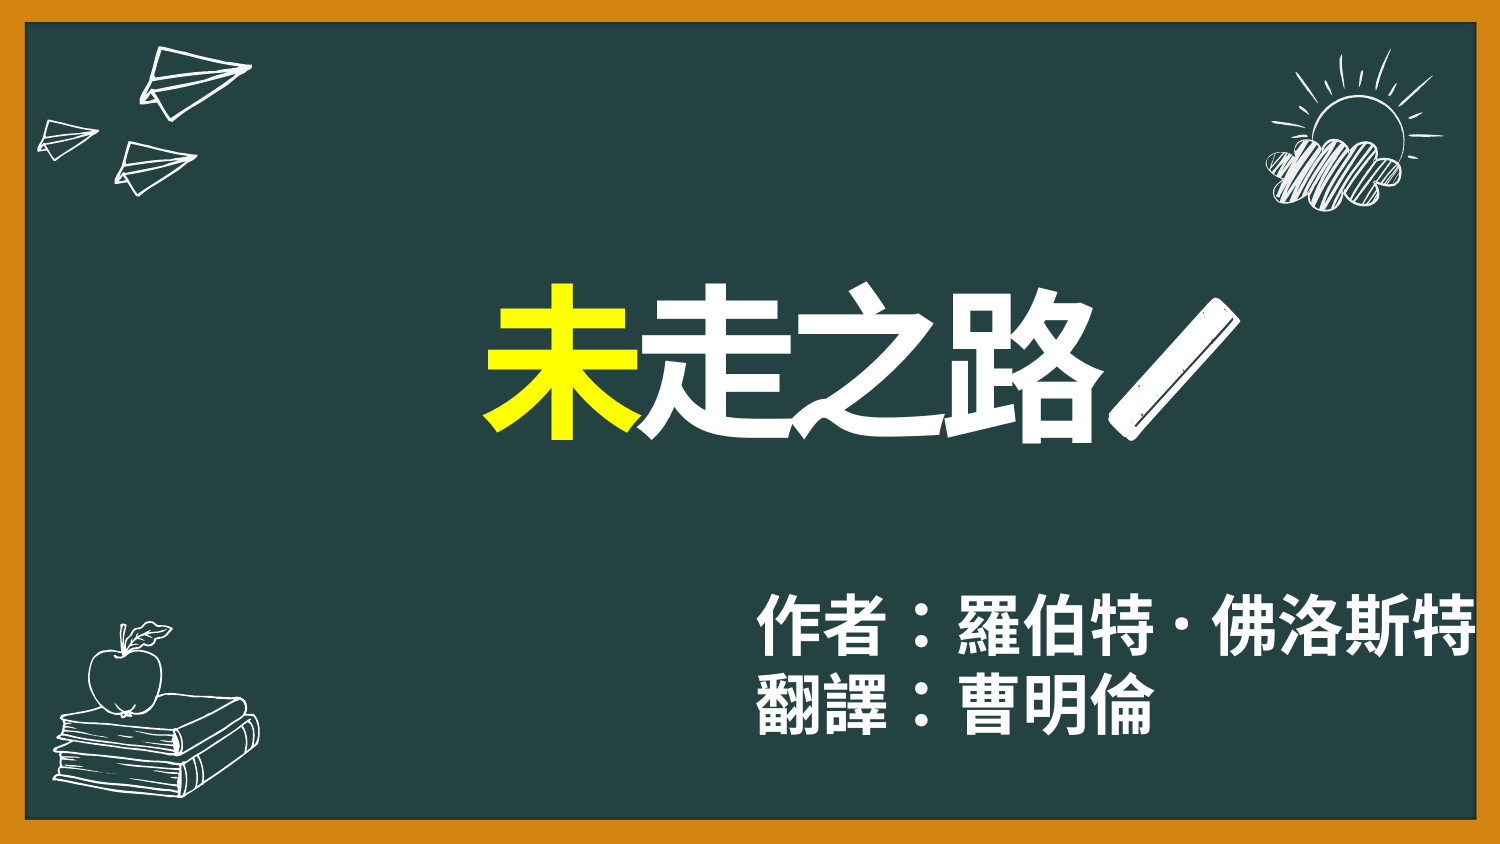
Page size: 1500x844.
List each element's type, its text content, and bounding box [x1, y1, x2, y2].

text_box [618, 250, 752, 469]
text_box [998, 252, 1109, 363]
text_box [759, 250, 902, 469]
text_box 作者：羅伯特·佛洛斯特 [740, 568, 1500, 655]
picture [0, 0, 1500, 844]
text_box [464, 250, 601, 469]
text_box 翻譯：曹明倫 [740, 655, 1500, 751]
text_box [895, 252, 1059, 473]
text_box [1093, 315, 1254, 423]
